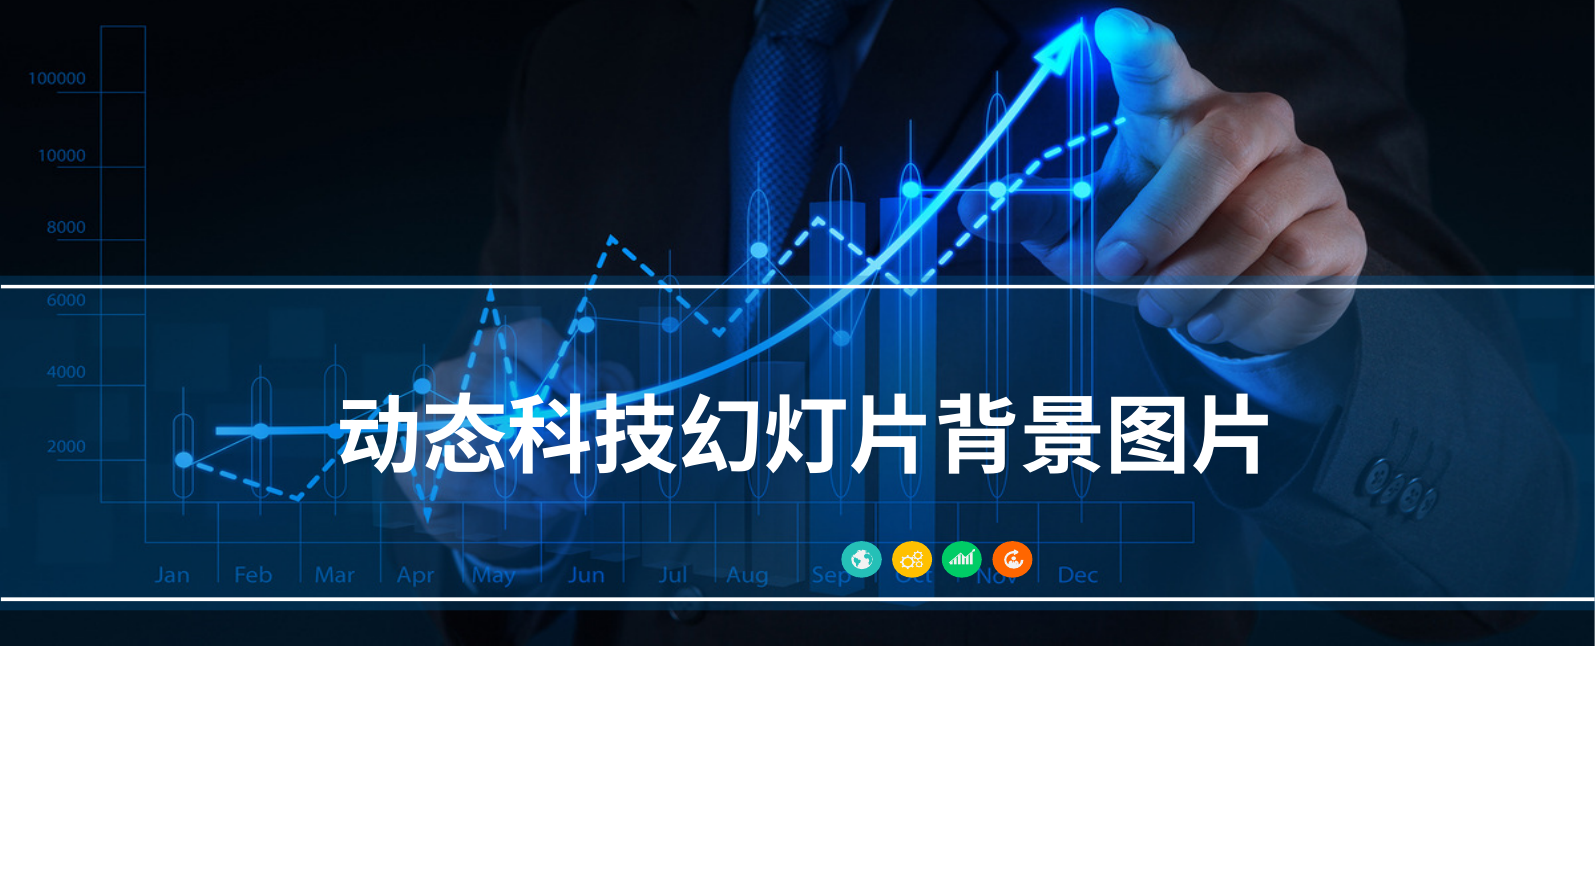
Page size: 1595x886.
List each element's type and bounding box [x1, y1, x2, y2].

text_box [841, 540, 1033, 578]
text_box [0, 0, 1595, 886]
